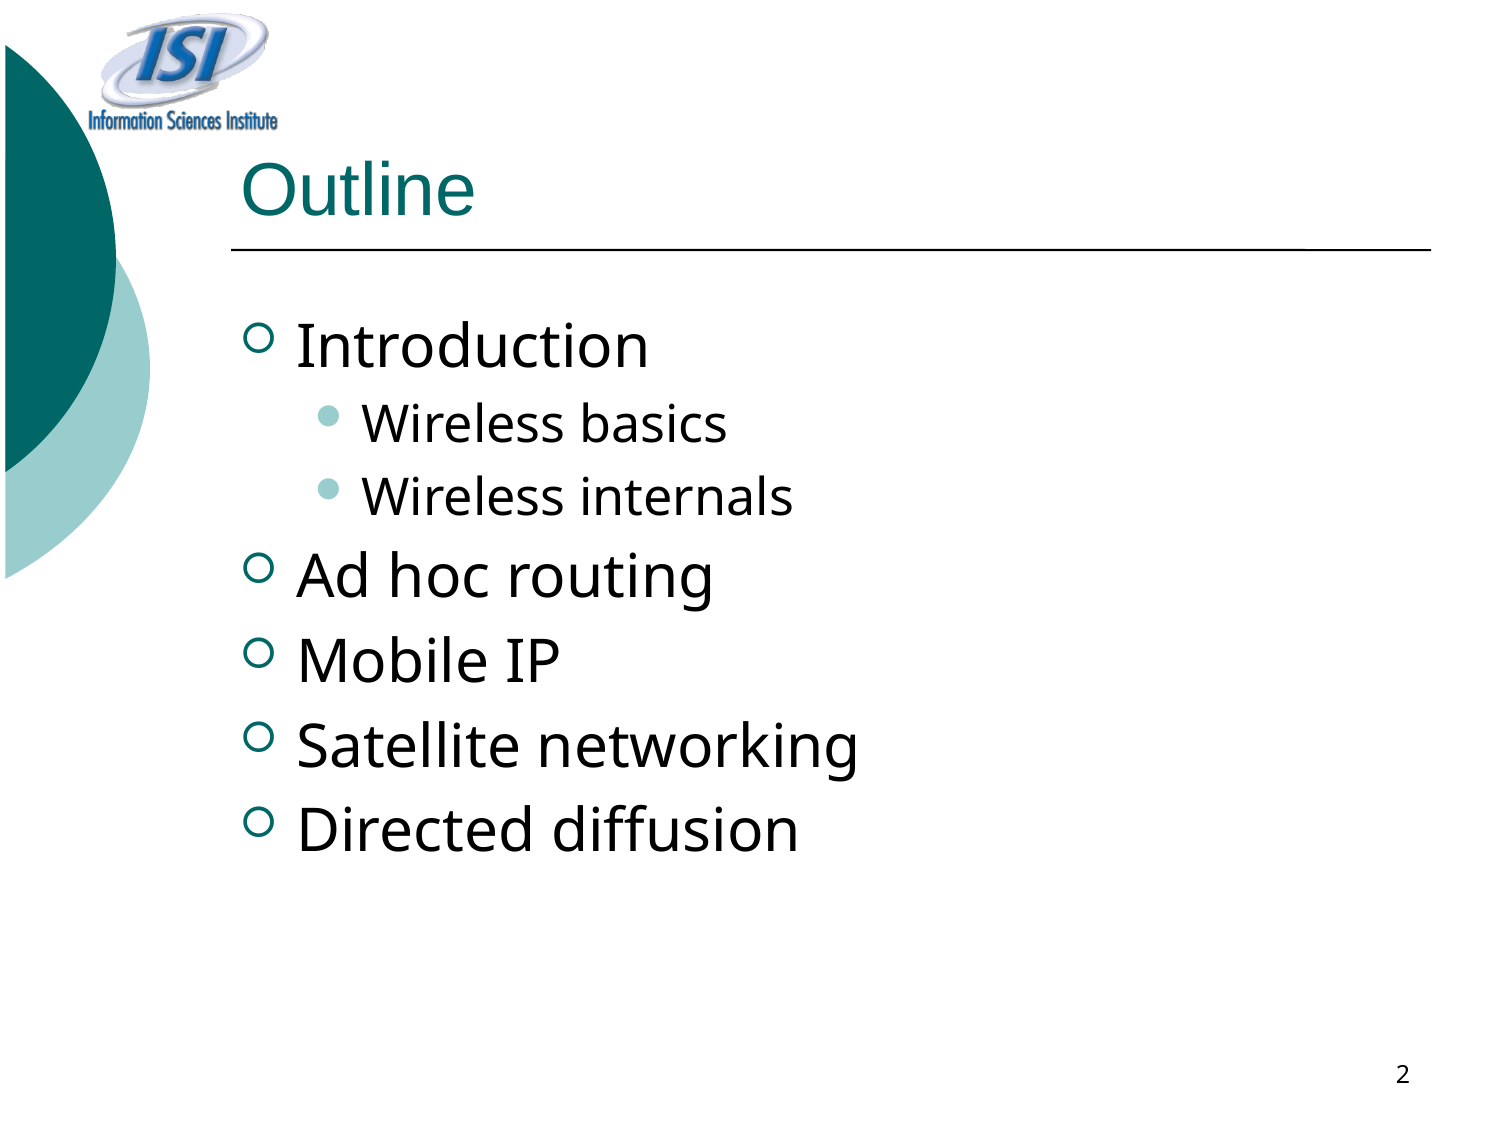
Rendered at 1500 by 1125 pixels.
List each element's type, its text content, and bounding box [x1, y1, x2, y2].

title Outline [224, 49, 1425, 238]
slide_number 2 [1074, 1024, 1426, 1101]
list Introduction Wireless basics Wireless internals Ad hoc routing Mobile IP Satellite networking Directed diffusion [224, 299, 1425, 975]
picture [50, 0, 314, 135]
